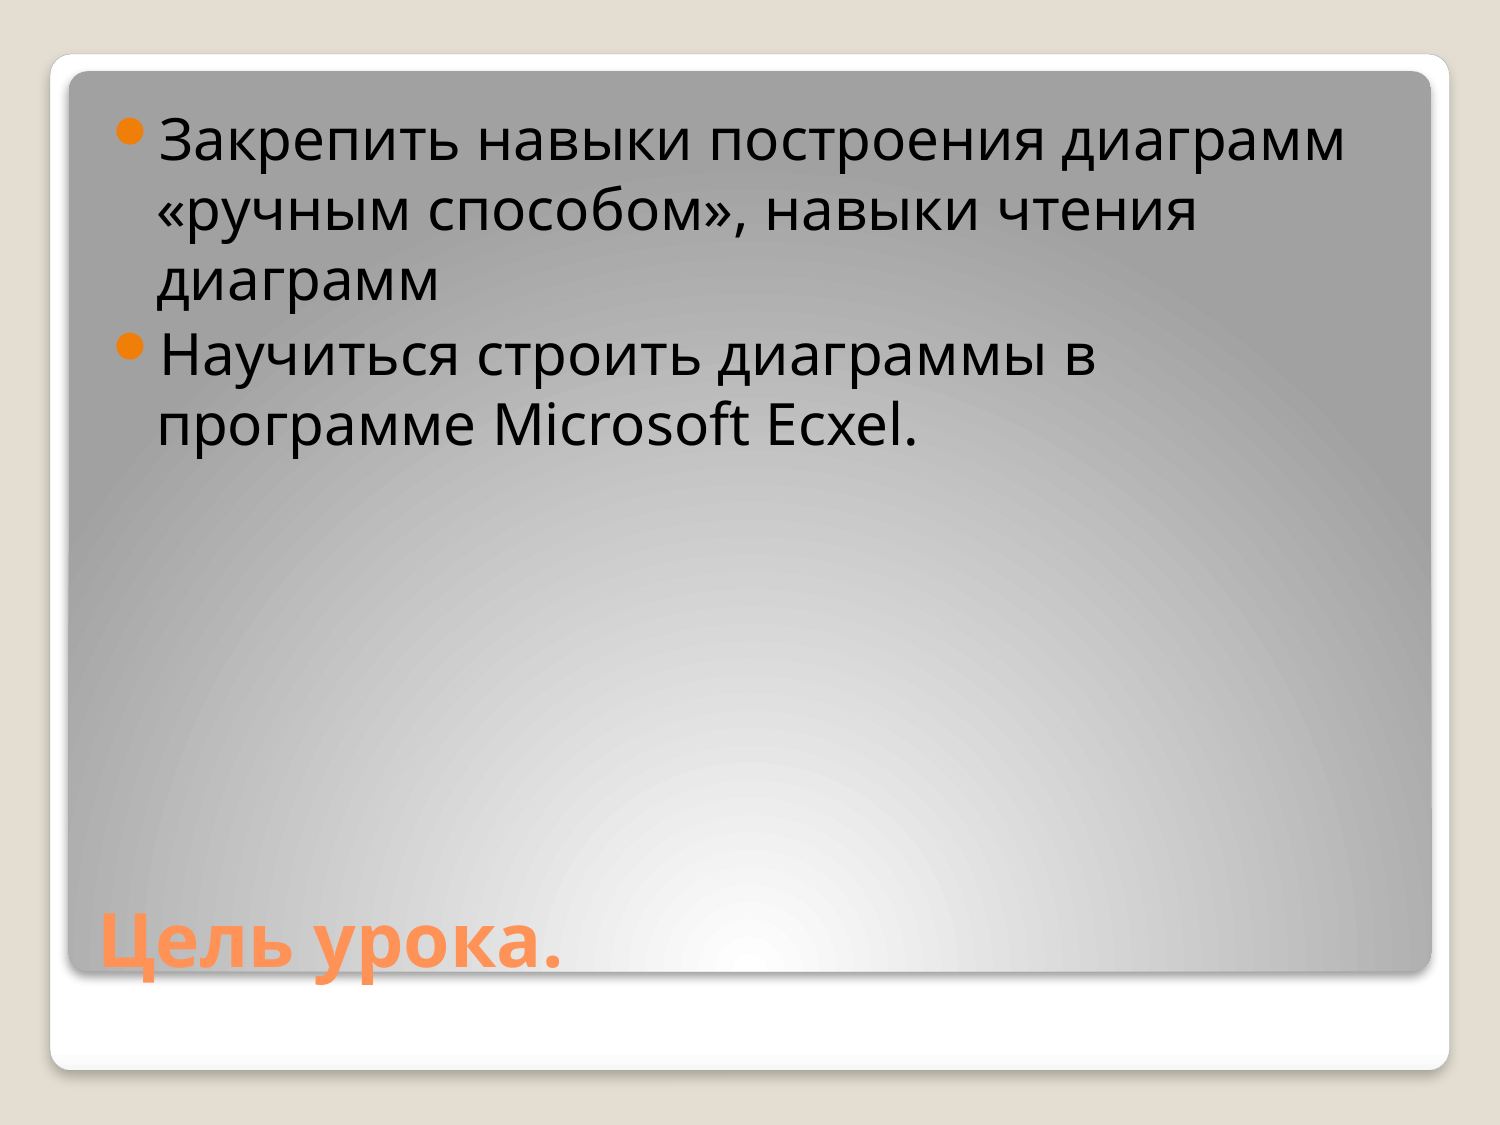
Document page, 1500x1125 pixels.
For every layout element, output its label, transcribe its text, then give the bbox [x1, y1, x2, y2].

list Закрепить навыки построения диаграмм «ручным способом», навыки чтения диаграмм Научиться строить диаграммы в программе Microsoft Ecxel. [82, 86, 1425, 774]
title Цель урока. [82, 817, 1425, 990]
